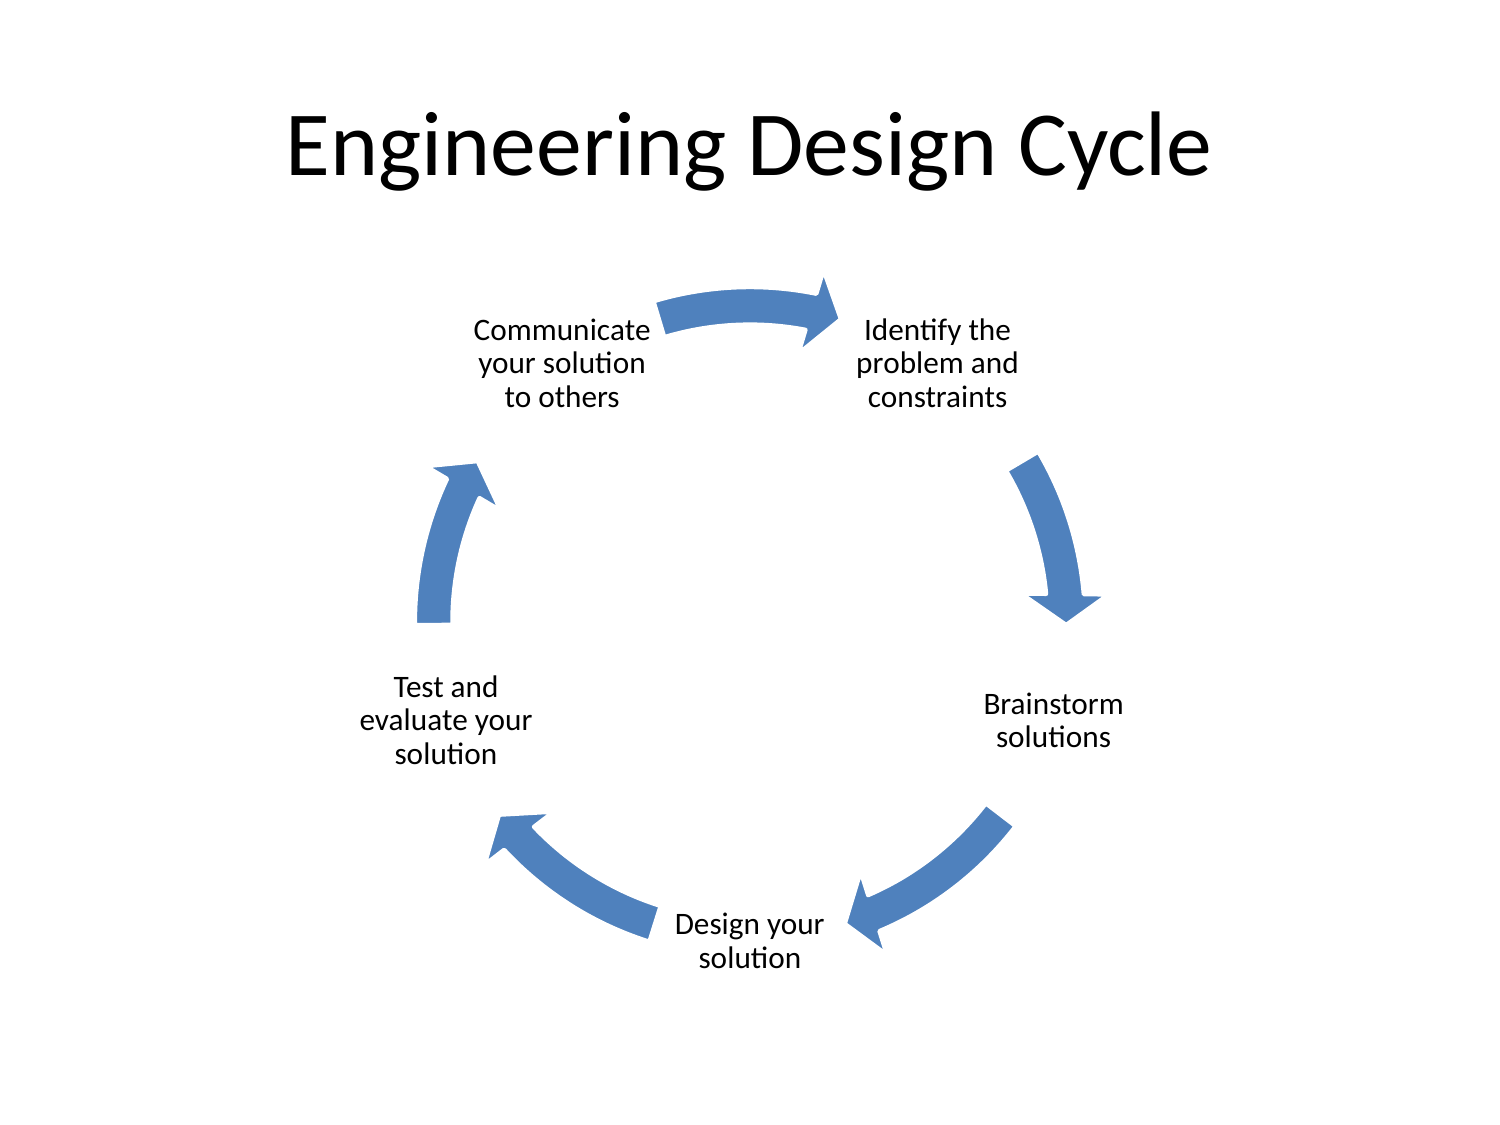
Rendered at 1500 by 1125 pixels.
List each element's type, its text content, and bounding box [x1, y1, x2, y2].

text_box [99, 262, 1401, 1038]
title Engineering Design Cycle [75, 45, 1425, 233]
